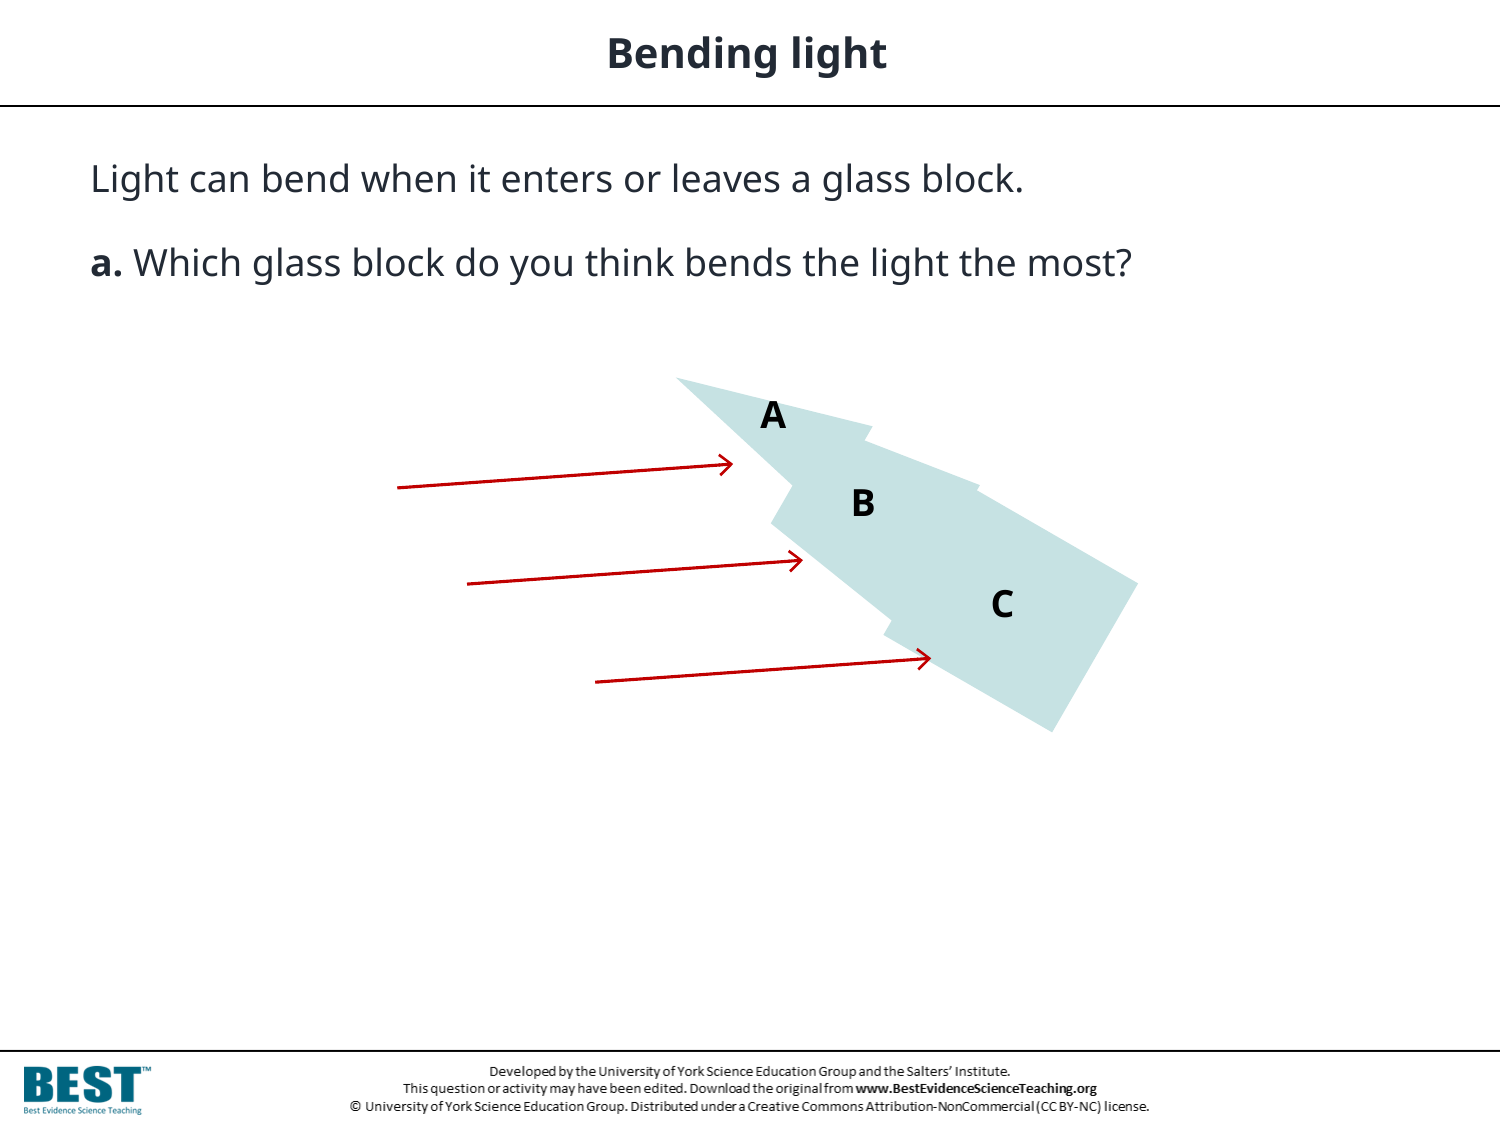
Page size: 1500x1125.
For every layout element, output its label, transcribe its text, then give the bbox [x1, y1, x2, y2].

text_box Bending light [23, 4, 1471, 99]
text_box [397, 323, 1097, 707]
picture [0, 105, 1500, 1125]
